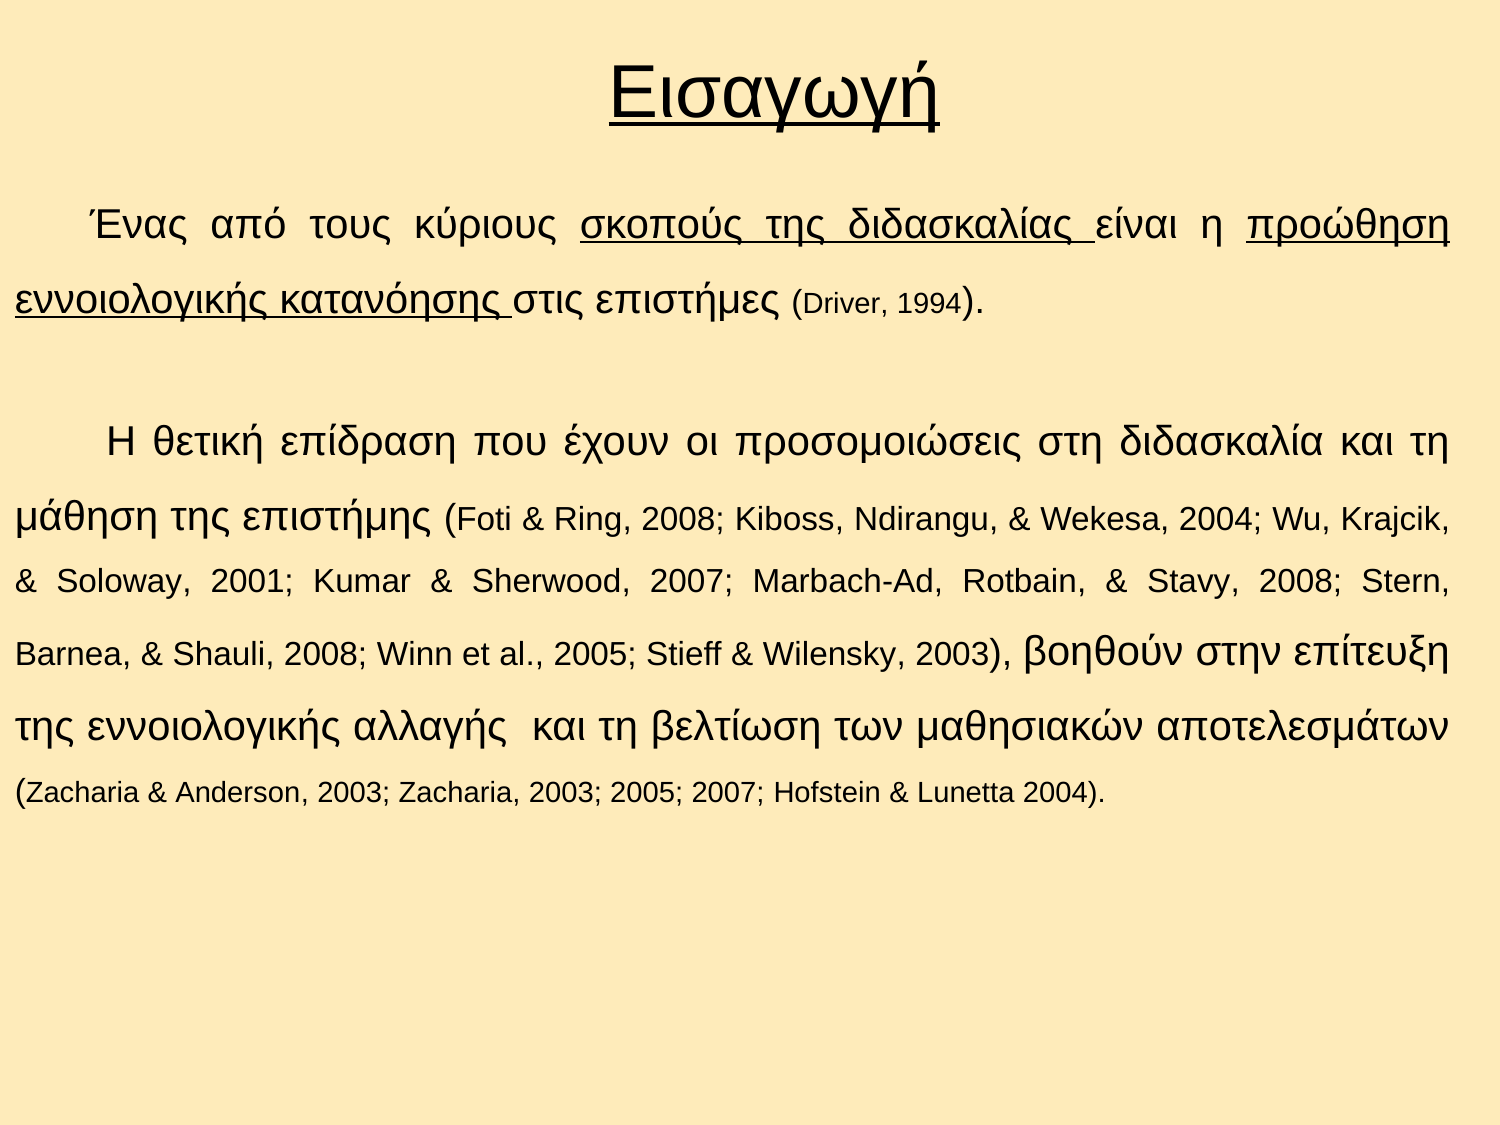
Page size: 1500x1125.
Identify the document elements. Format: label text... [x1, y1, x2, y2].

text_box Ένας από τους κύριους σκοπούς της διδασκαλίας είναι η προώθηση εννοιολογικής κατανόησης στις επιστήμες (Driver, 1994). Η θετική επίδραση που έχουν οι προσομοιώσεις στη διδασκαλία και τη μάθηση της επιστήμης (Foti & Ring, 2008; Kiboss, Ndirangu, & Wekesa, 2004; Wu, Krajcik, & Soloway, 2001; Kumar & Sherwood, 2007; Marbach-Ad, Rotbain, & Stavy, 2008; Stern, Barnea, & Shauli, 2008; Winn et al., 2005; Stieff & Wilensky, 2003), βοηθούν στην επίτευξη της εννοιολογικής αλλαγής και τη βελτίωση των μαθησιακών αποτελεσμάτων (Zacharia & Anderson, 2003; Zacharia, 2003; 2005; 2007; Hofstein & Lunetta 2004). [0, 164, 1465, 817]
text_box Εισαγωγή [105, 35, 1443, 153]
